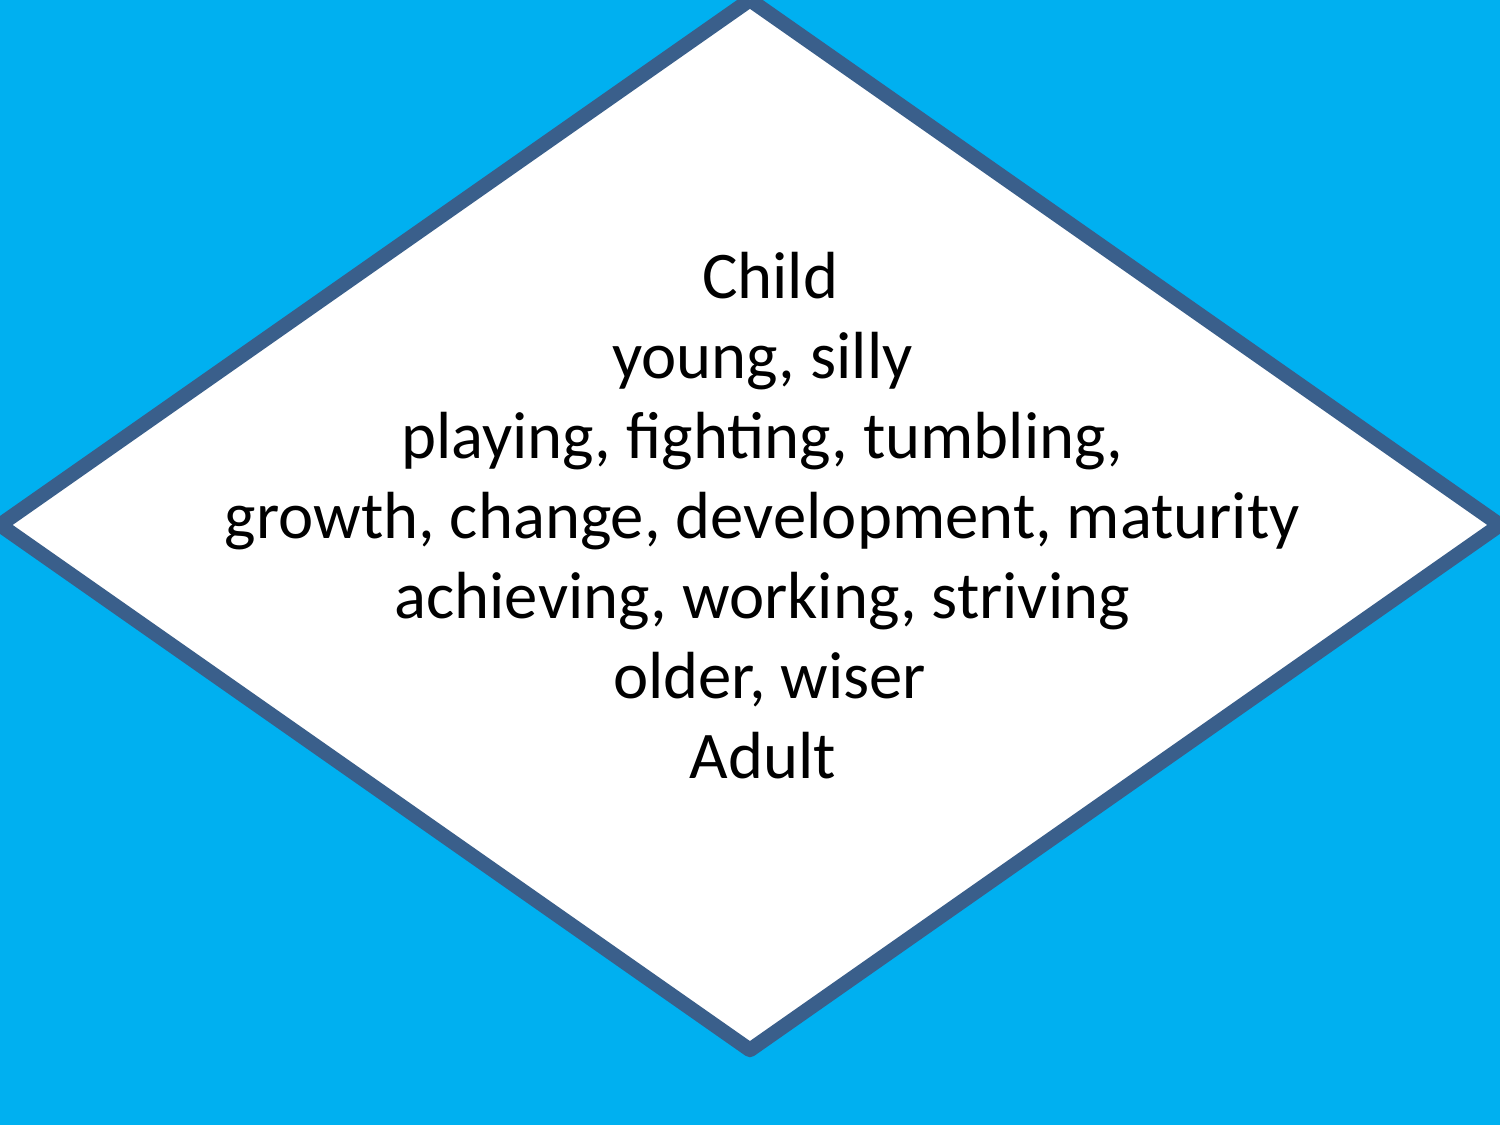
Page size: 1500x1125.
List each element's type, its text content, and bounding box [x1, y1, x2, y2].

text_box Child young, silly playing, fighting, tumbling, growth, change, development, maturity achieving, working, striving older, wiser Adult [137, 224, 1388, 800]
text_box [0, 426, 137, 624]
text_box [426, 0, 1074, 224]
text_box [389, 800, 1111, 1052]
text_box [1388, 444, 1500, 606]
